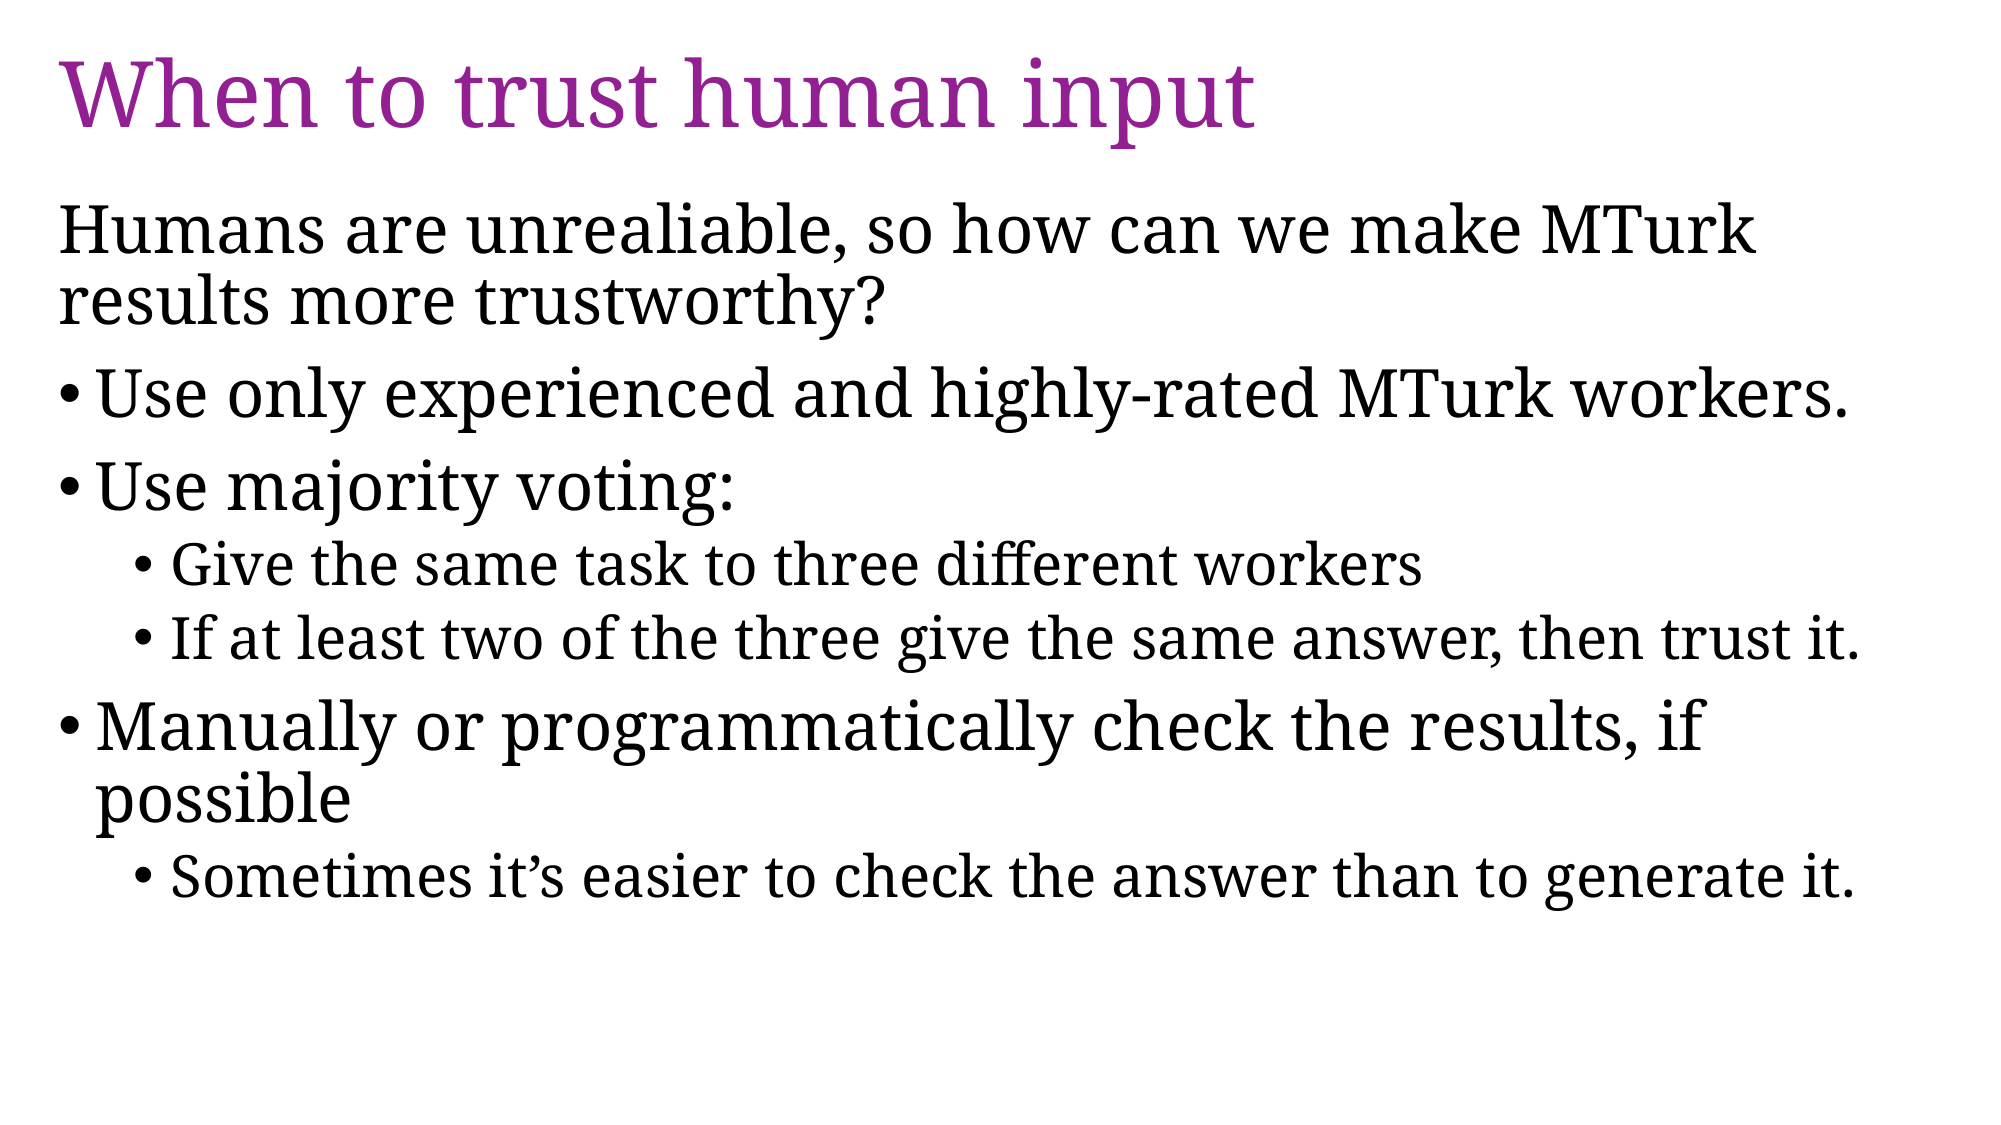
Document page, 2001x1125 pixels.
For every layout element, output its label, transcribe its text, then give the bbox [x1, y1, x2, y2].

list Humans are unrealiable, so how can we make MTurk results more trustworthy? Use only experienced and highly-rated MTurk workers. Use majority voting: Give the same task to three different workers If at least two of the three give the same answer, then trust it. Manually or programmatically check the results, if possible Sometimes it’s easier to check the answer than to generate it. [43, 188, 1953, 1106]
title When to trust human input [43, 25, 1953, 171]
